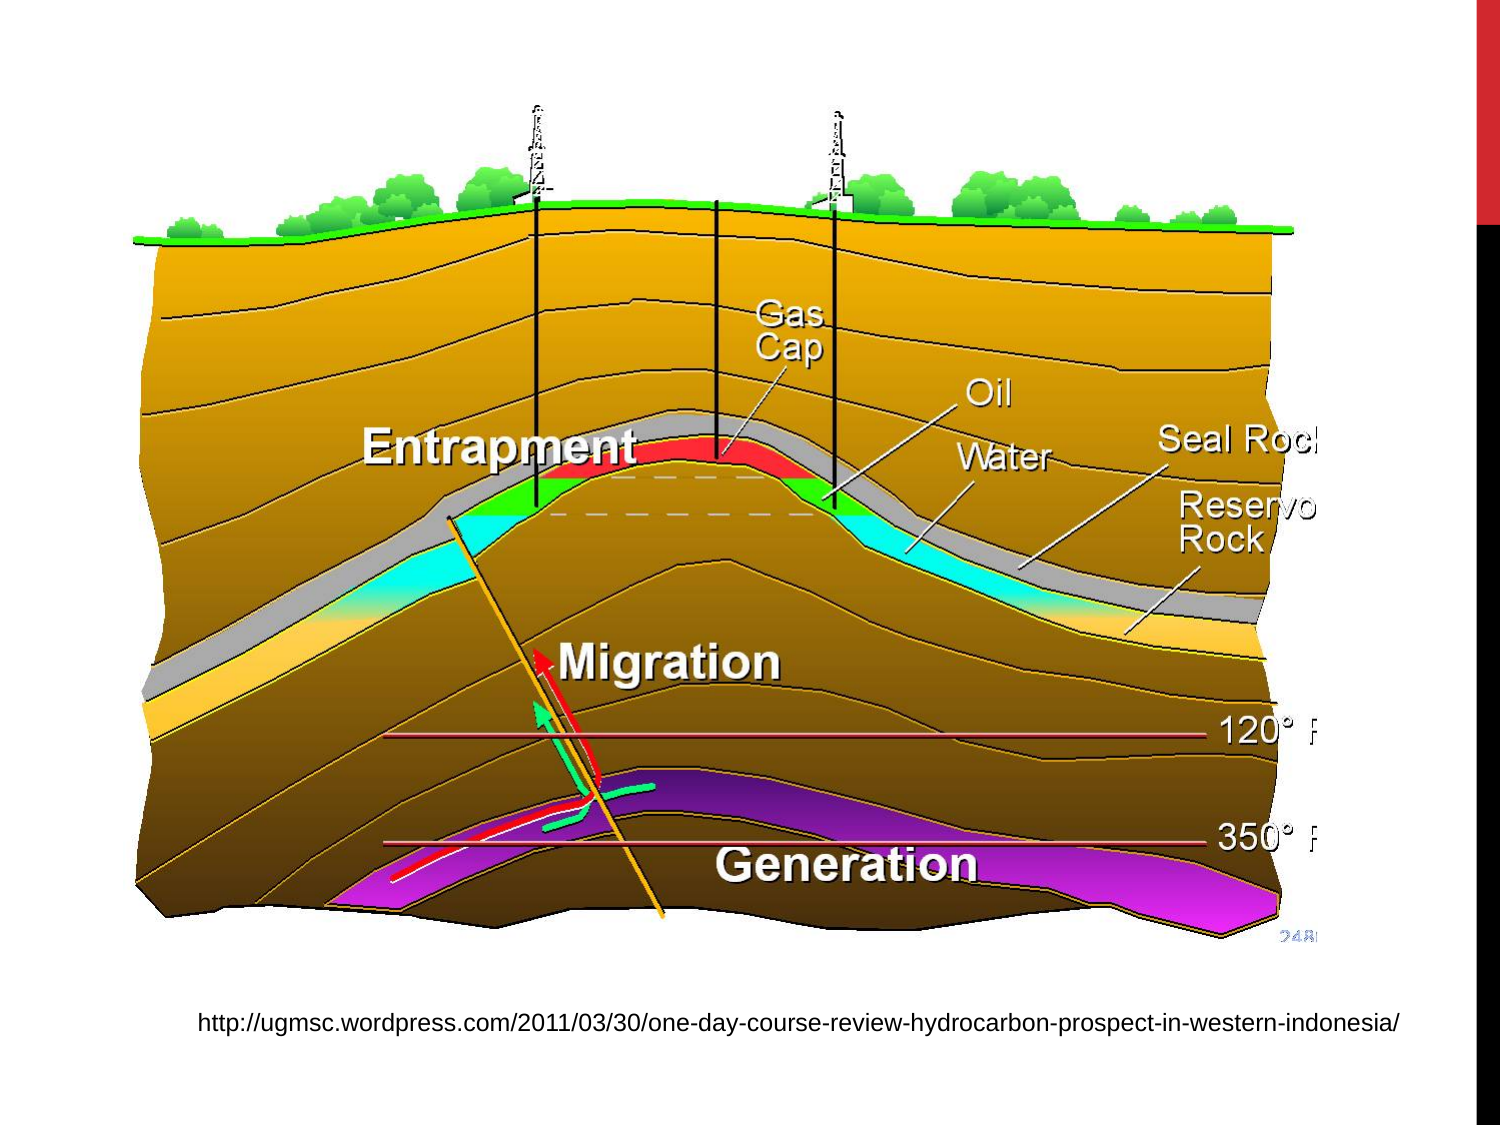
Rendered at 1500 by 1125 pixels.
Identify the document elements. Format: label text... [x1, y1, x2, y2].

text_box http://ugmsc.wordpress.com/2011/03/30/one-day-course-review-hydrocarbon-prospect-in-western-indonesia/ [182, 999, 1447, 1045]
picture [123, 89, 1319, 944]
